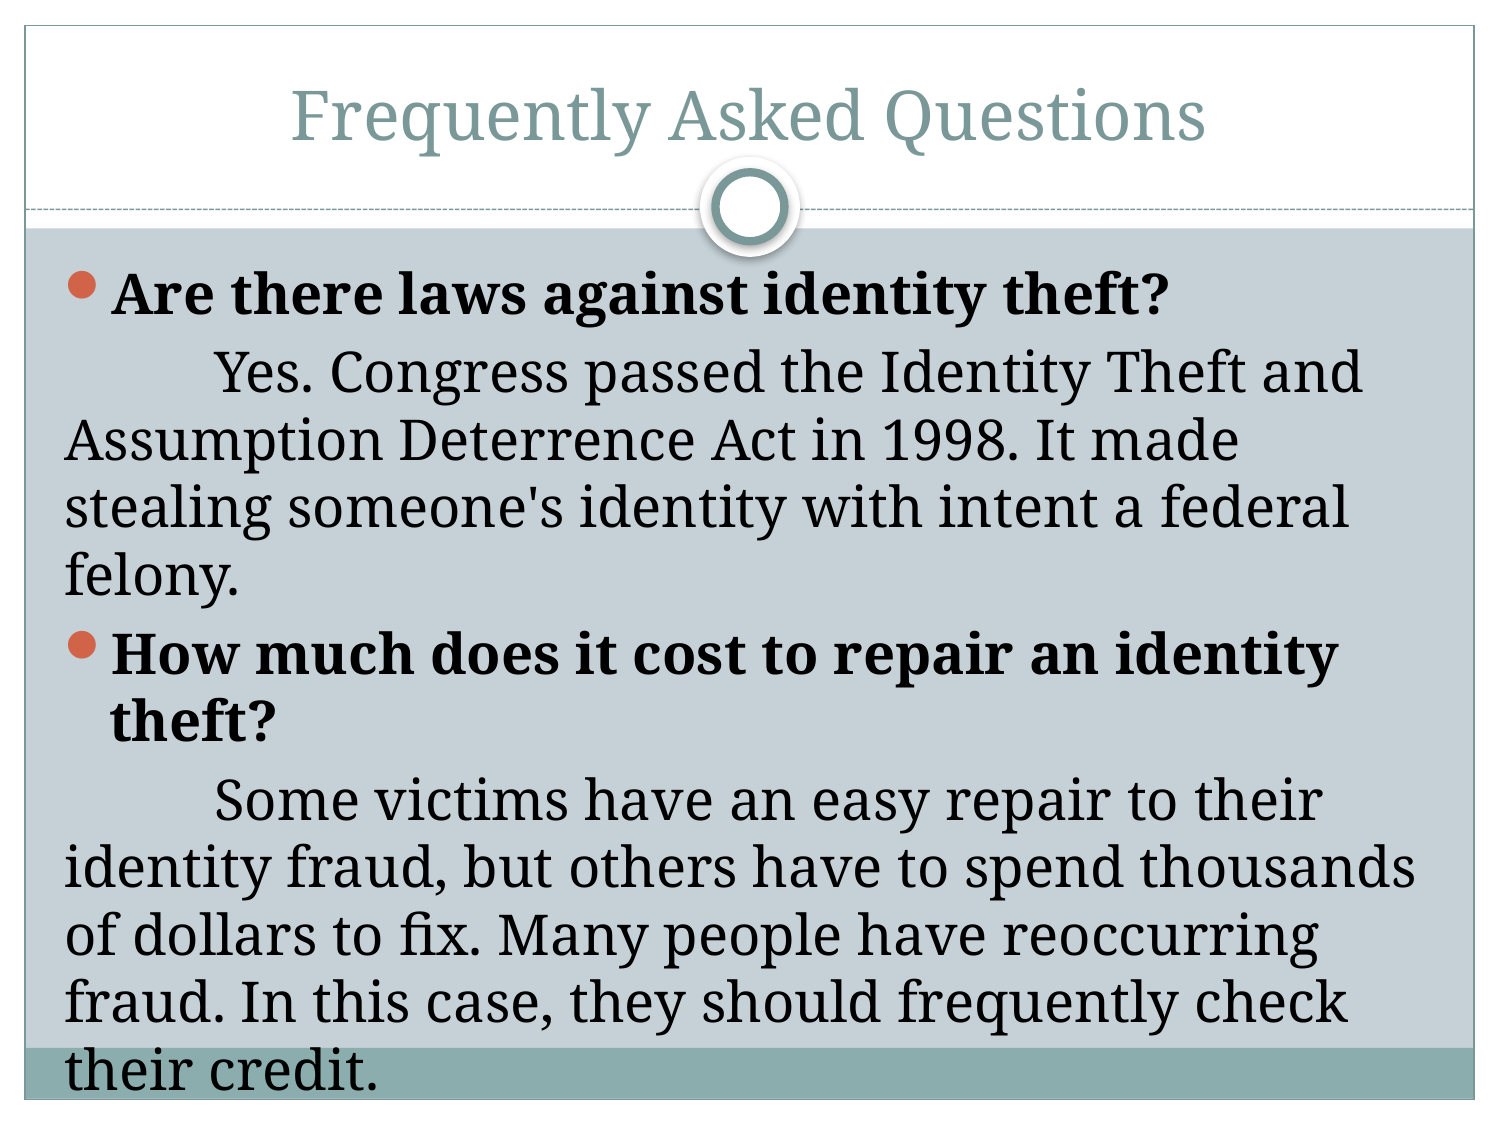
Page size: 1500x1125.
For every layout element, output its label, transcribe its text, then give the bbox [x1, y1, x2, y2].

list Are there laws against identity theft? Yes. Congress passed the Identity Theft and Assumption Deterrence Act in 1998. It made stealing someone's identity with intent a federal felony. How much does it cost to repair an identity theft? Some victims have an easy repair to their identity fraud, but others have to spend thousands of dollars to fix. Many people have reoccurring fraud. In this case, they should frequently check their credit. [49, 250, 1445, 1001]
title Frequently Asked Questions [49, 37, 1450, 162]
